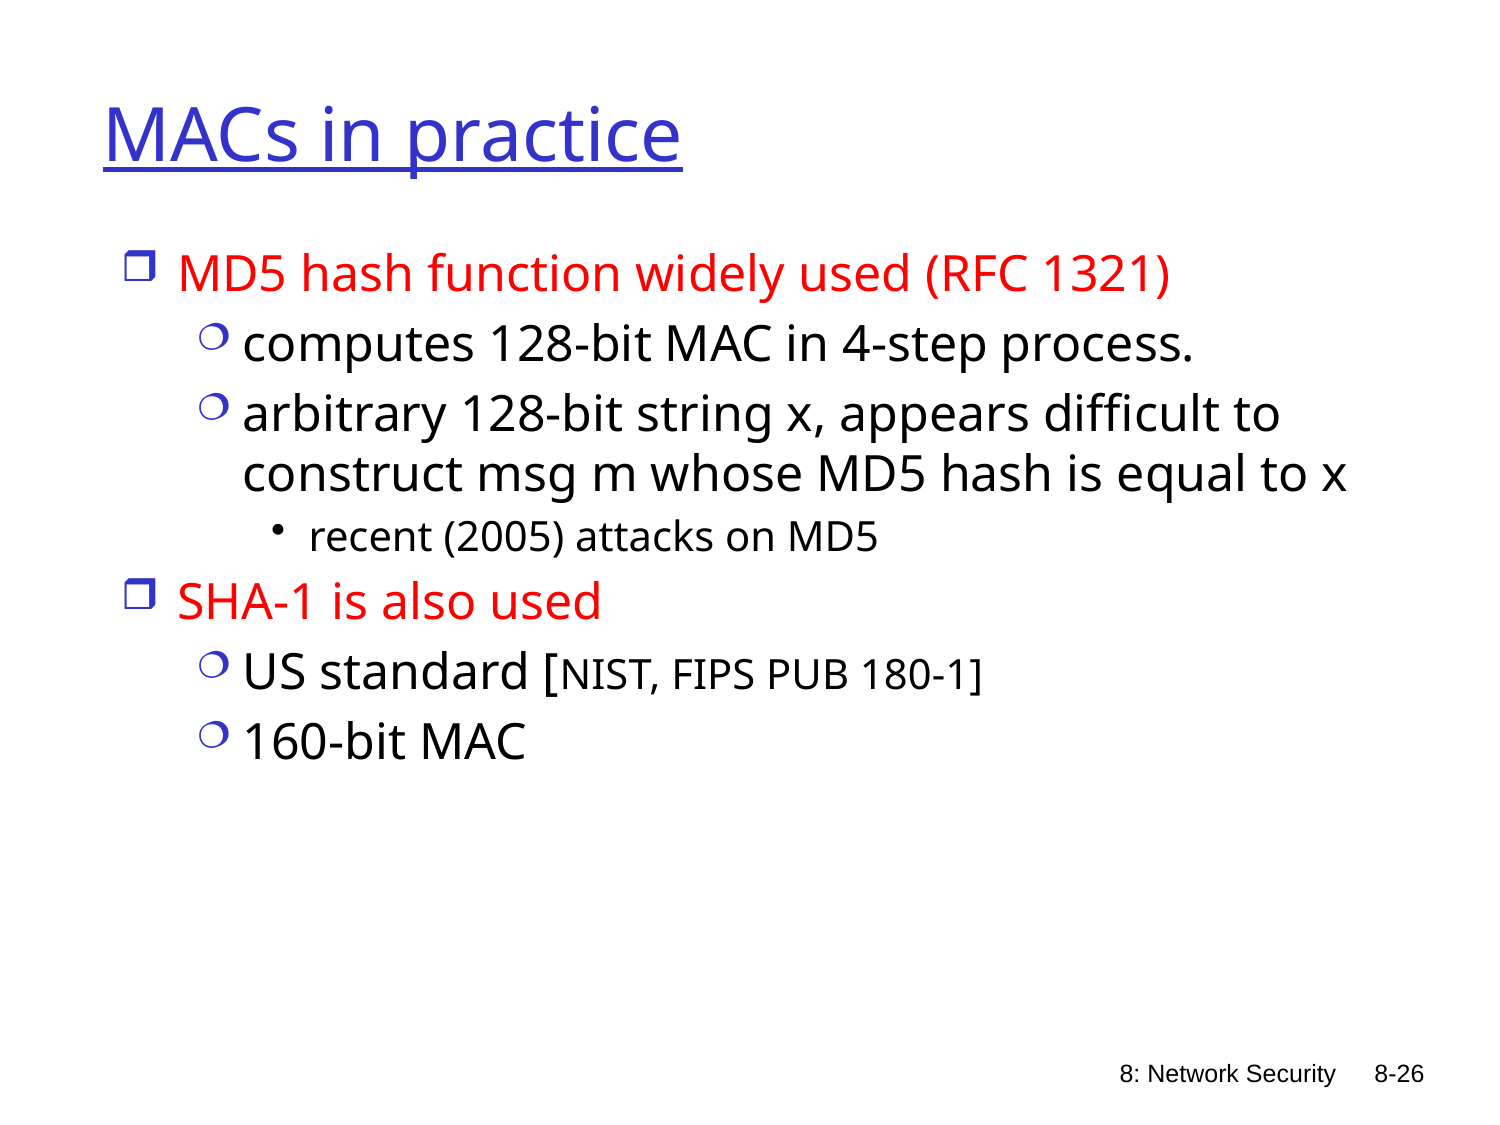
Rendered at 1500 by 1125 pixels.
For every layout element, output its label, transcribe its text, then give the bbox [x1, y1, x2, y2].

footer 8: Network Security [876, 1050, 1352, 1125]
slide_number 8-26 [1320, 1050, 1440, 1099]
title MACs in practice [87, 37, 1363, 225]
list MD5 hash function widely used (RFC 1321) computes 128-bit MAC in 4-step process. arbitrary 128-bit string x, appears difficult to construct msg m whose MD5 hash is equal to x recent (2005) attacks on MD5 SHA-1 is also used US standard [NIST, FIPS PUB 180-1] 160-bit MAC [106, 233, 1440, 997]
